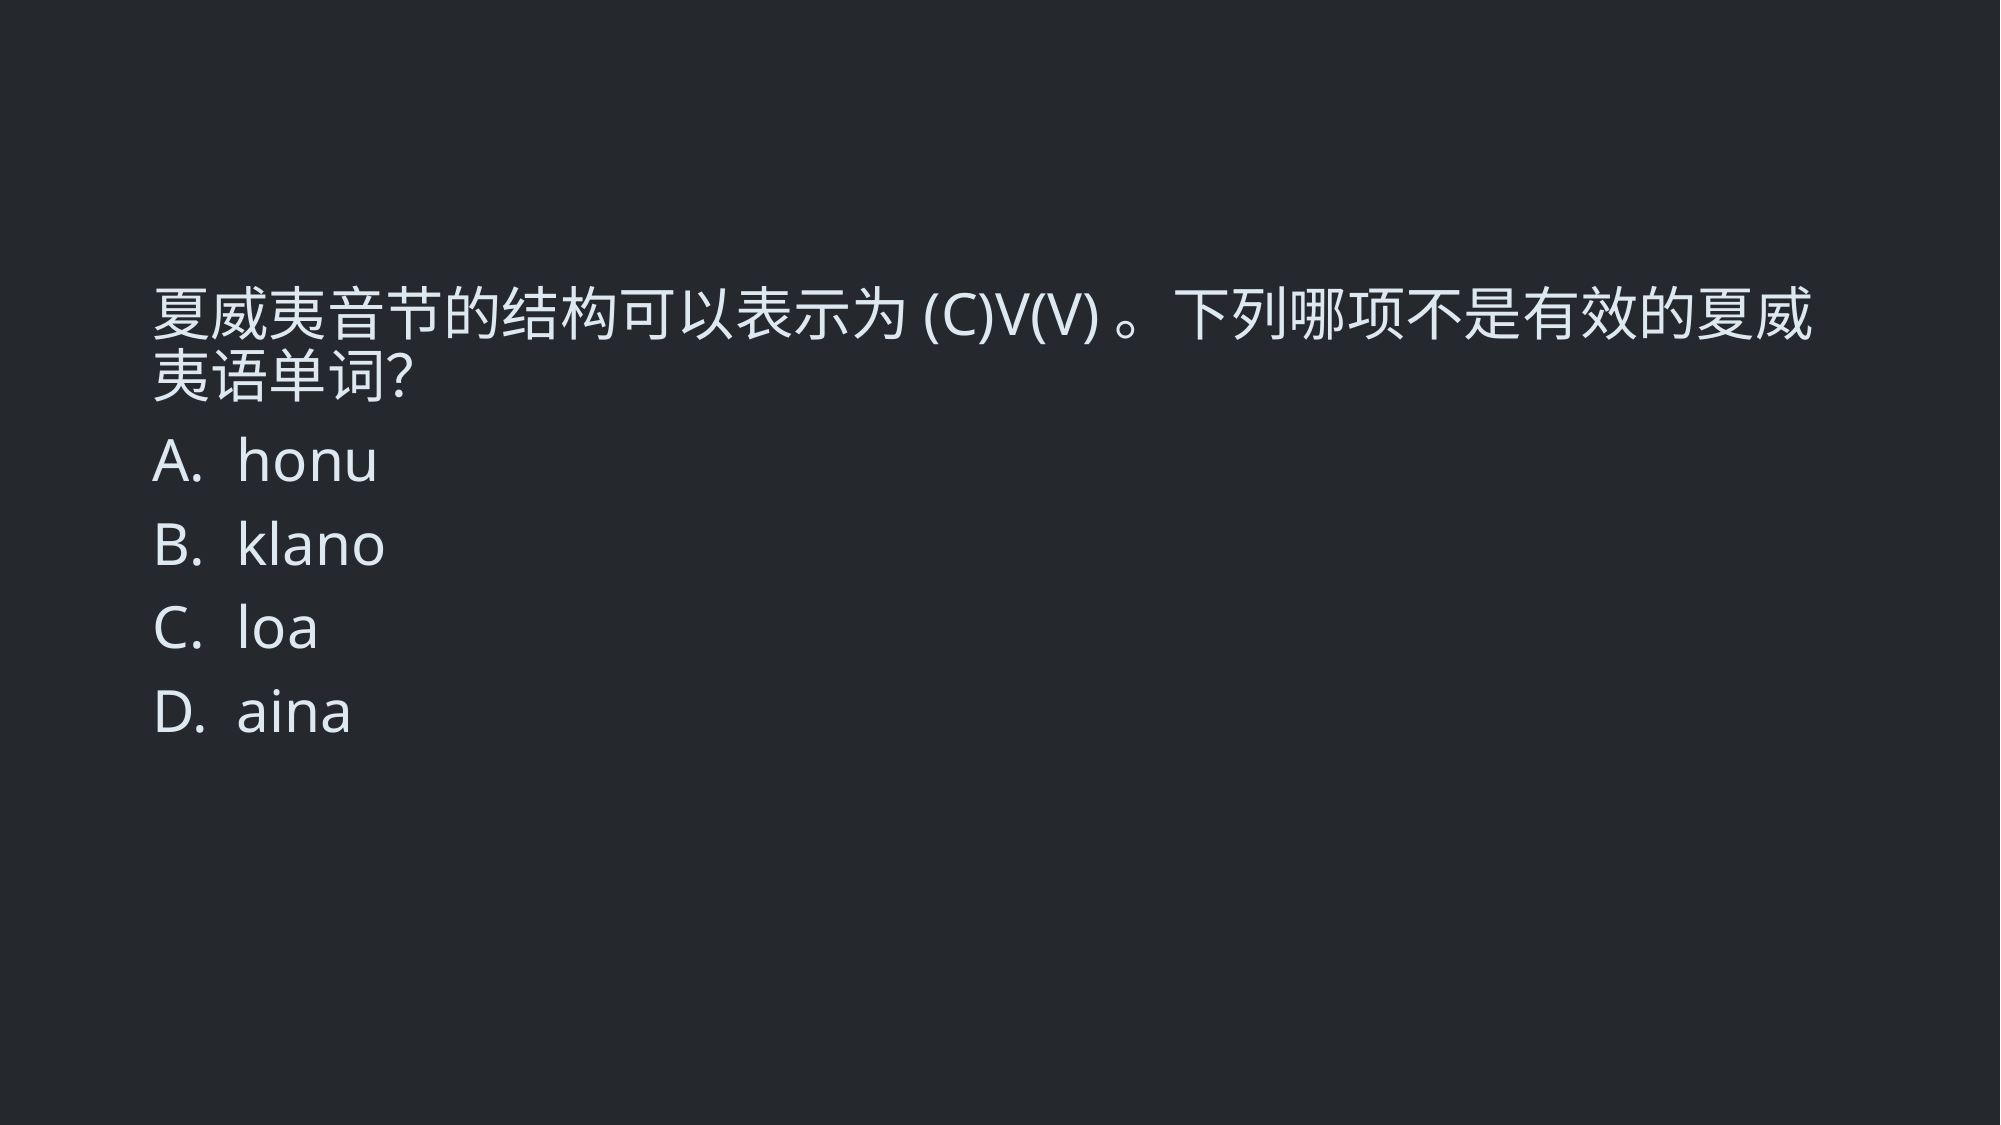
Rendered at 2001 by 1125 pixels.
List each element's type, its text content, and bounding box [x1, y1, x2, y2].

list 夏威夷音节的结构可以表示为(C)V(V)。下列哪项不是有效的夏威夷语单词？ honu klano loa aina [137, 277, 1846, 984]
